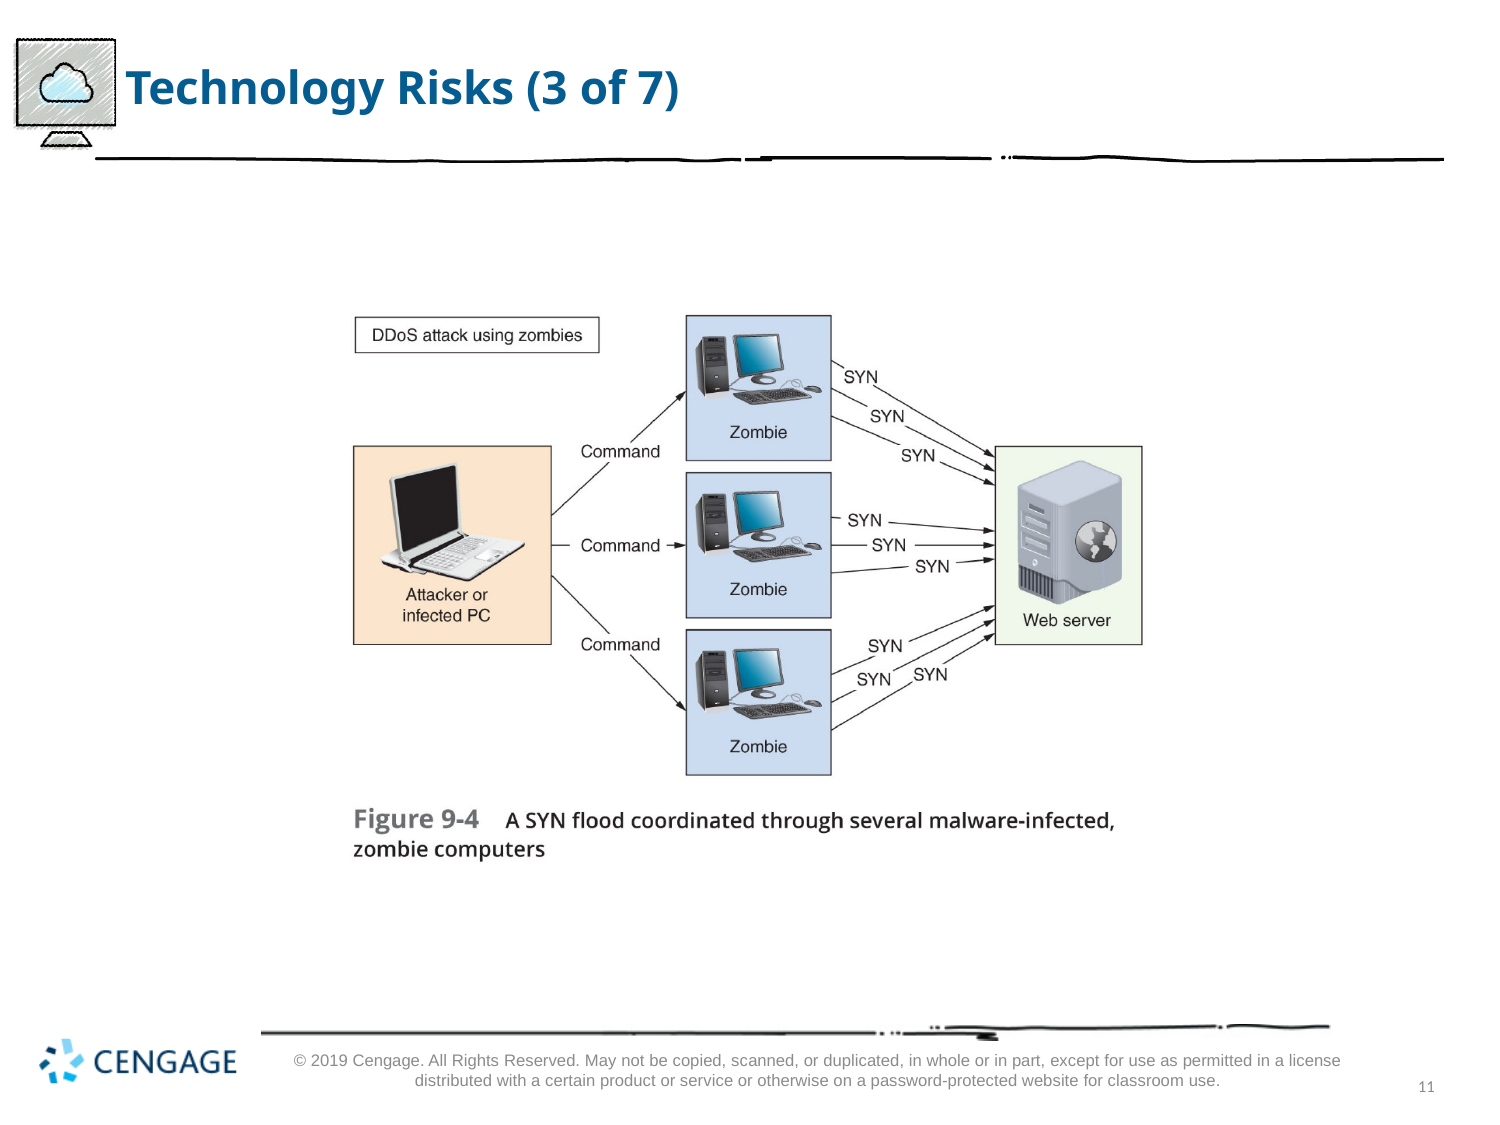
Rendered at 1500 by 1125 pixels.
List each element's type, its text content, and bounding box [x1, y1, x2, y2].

title Technology Risks (3 of 7) [125, 66, 1442, 116]
picture [95, 155, 1444, 163]
picture [19, 1025, 249, 1096]
picture [261, 1024, 1331, 1041]
picture [13, 36, 117, 151]
picture [349, 312, 1145, 864]
footer © 2019 Cengage. All Rights Reserved. May not be copied, scanned, or duplicated, in whole or in part, except for use as permitted in a license distributed with a certain product or service or otherwise on a password-protected website for classroom use. [262, 1050, 1375, 1091]
